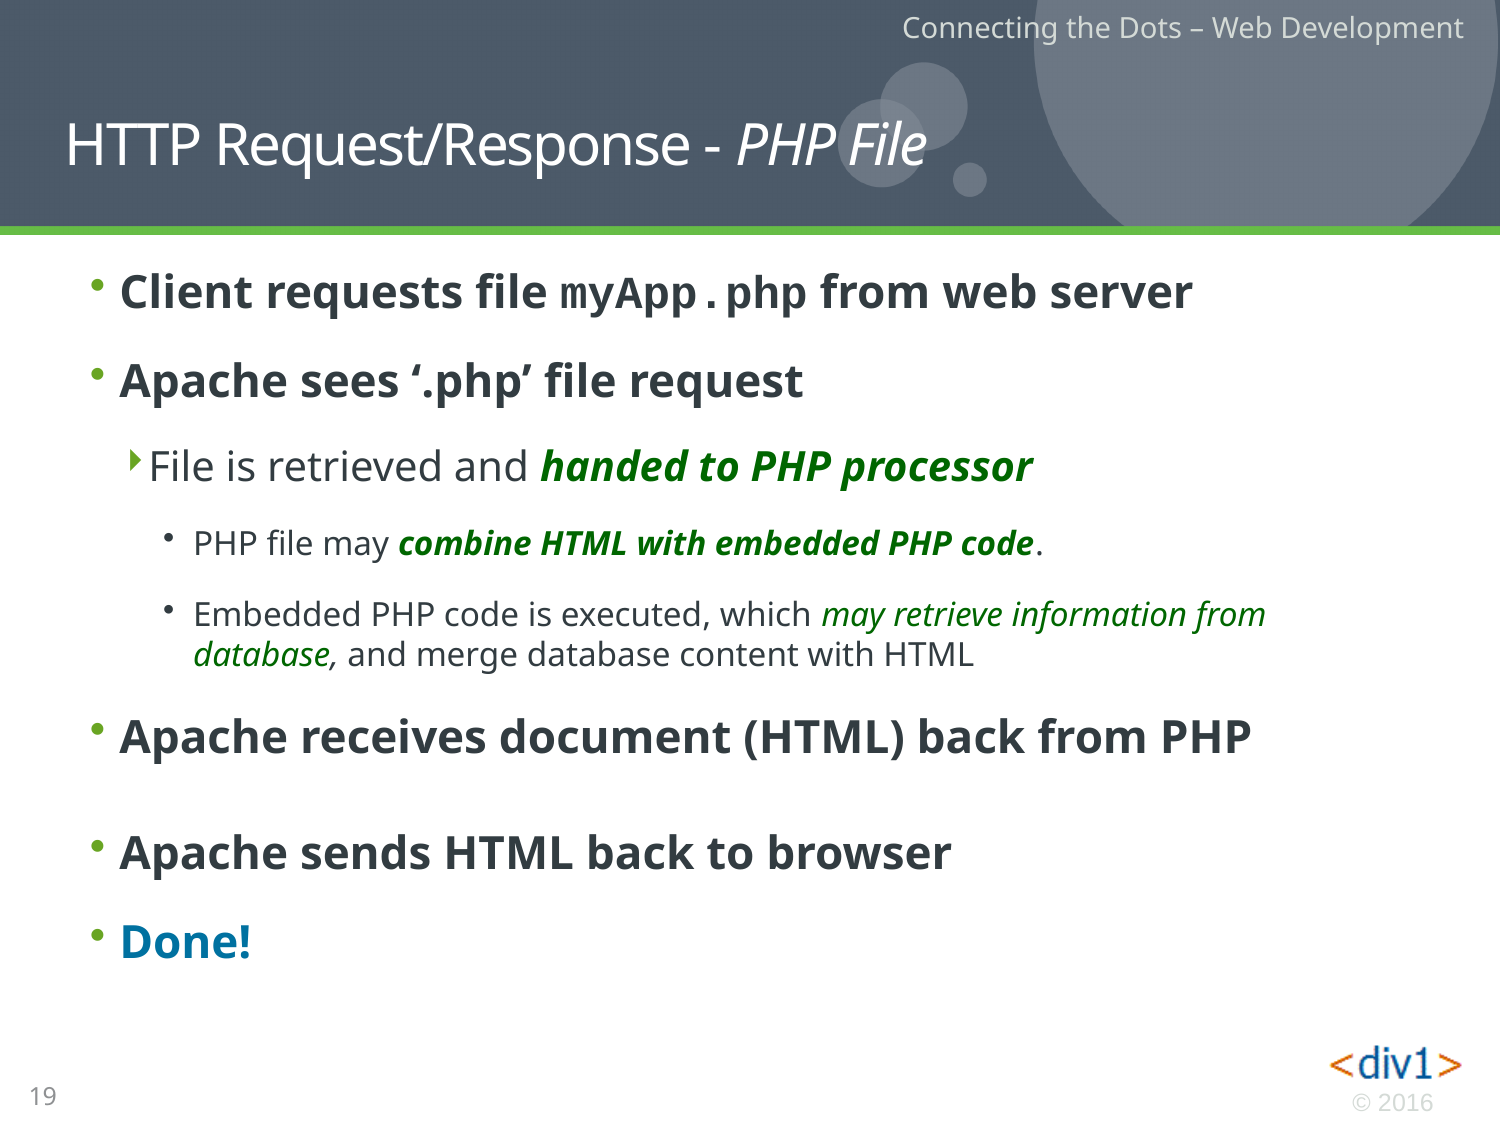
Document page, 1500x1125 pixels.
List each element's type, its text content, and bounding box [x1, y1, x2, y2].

picture [1325, 1030, 1468, 1098]
text_box Client requests file myApp.php from web server Apache sees ‘.php’ file request File is retrieved and handed to PHP processor PHP file may combine HTML with embedded PHP code. Embedded PHP code is executed, which may retrieve information from database, and merge database content with HTML Apache receives document (HTML) back from PHP Apache sends HTML back to browser Done! [74, 255, 1425, 998]
text_box HTTP Request/Response - PHP File [49, 99, 1325, 195]
picture [0, 0, 1500, 235]
